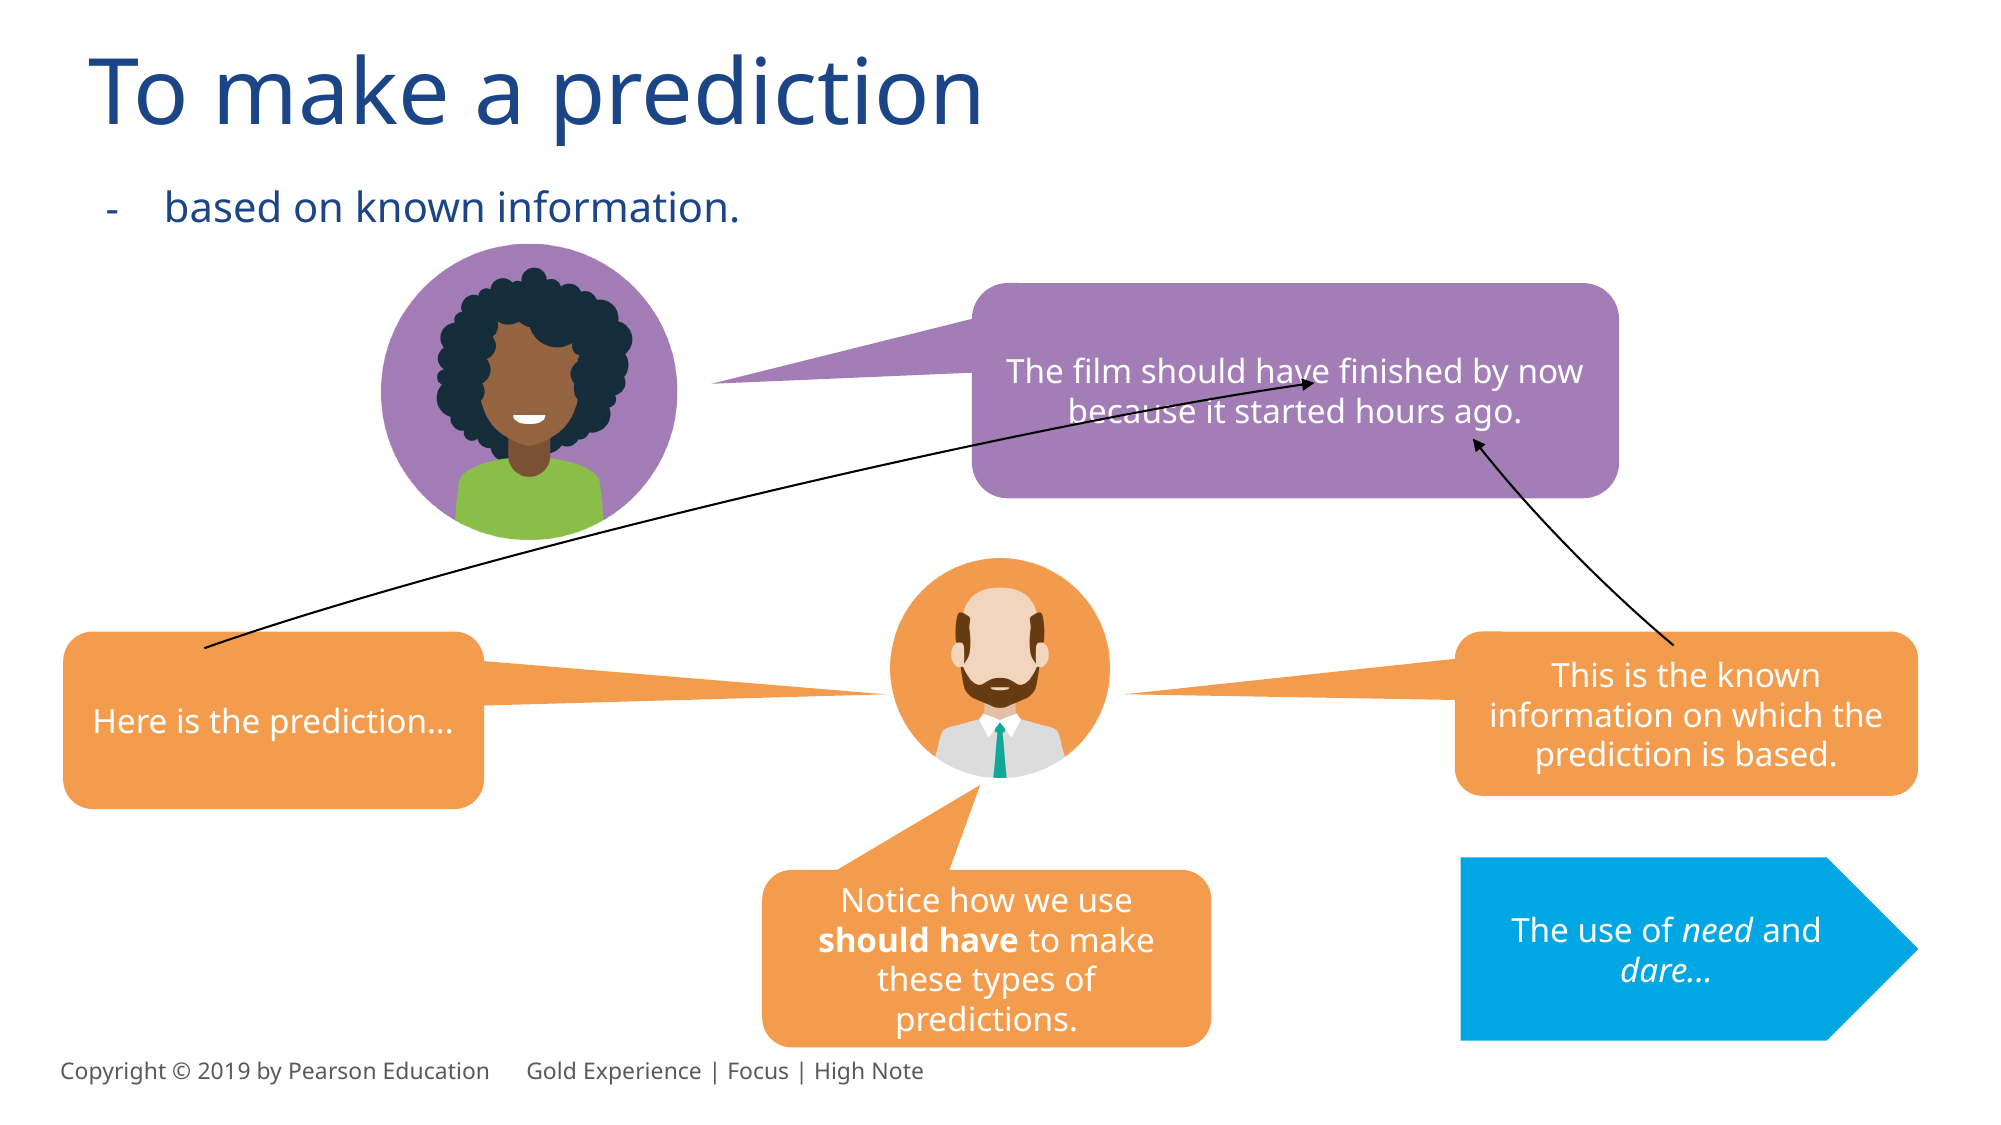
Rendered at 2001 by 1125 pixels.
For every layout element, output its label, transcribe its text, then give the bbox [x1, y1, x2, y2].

text_box [700, 378, 1315, 556]
text_box The film should have finished by now because it started hours ago. [711, 282, 1620, 499]
footer Copyright © 2019 by Pearson Education Gold Experience | Focus | High Note [45, 1040, 1084, 1101]
text_box Notice how we use should have to make these types of predictions. [762, 786, 1212, 1048]
text_box Here is the prediction... [63, 631, 885, 810]
text_box The use of need and dare... [1460, 857, 1919, 1041]
text_box [204, 578, 582, 649]
picture [362, 236, 696, 570]
title To make a prediction [73, 37, 1900, 253]
text_box This is the known information on which the prediction is based. [1125, 631, 1919, 796]
text_box [1472, 438, 1674, 646]
picture [890, 558, 1110, 778]
text_box based on known information. [73, 179, 1795, 247]
